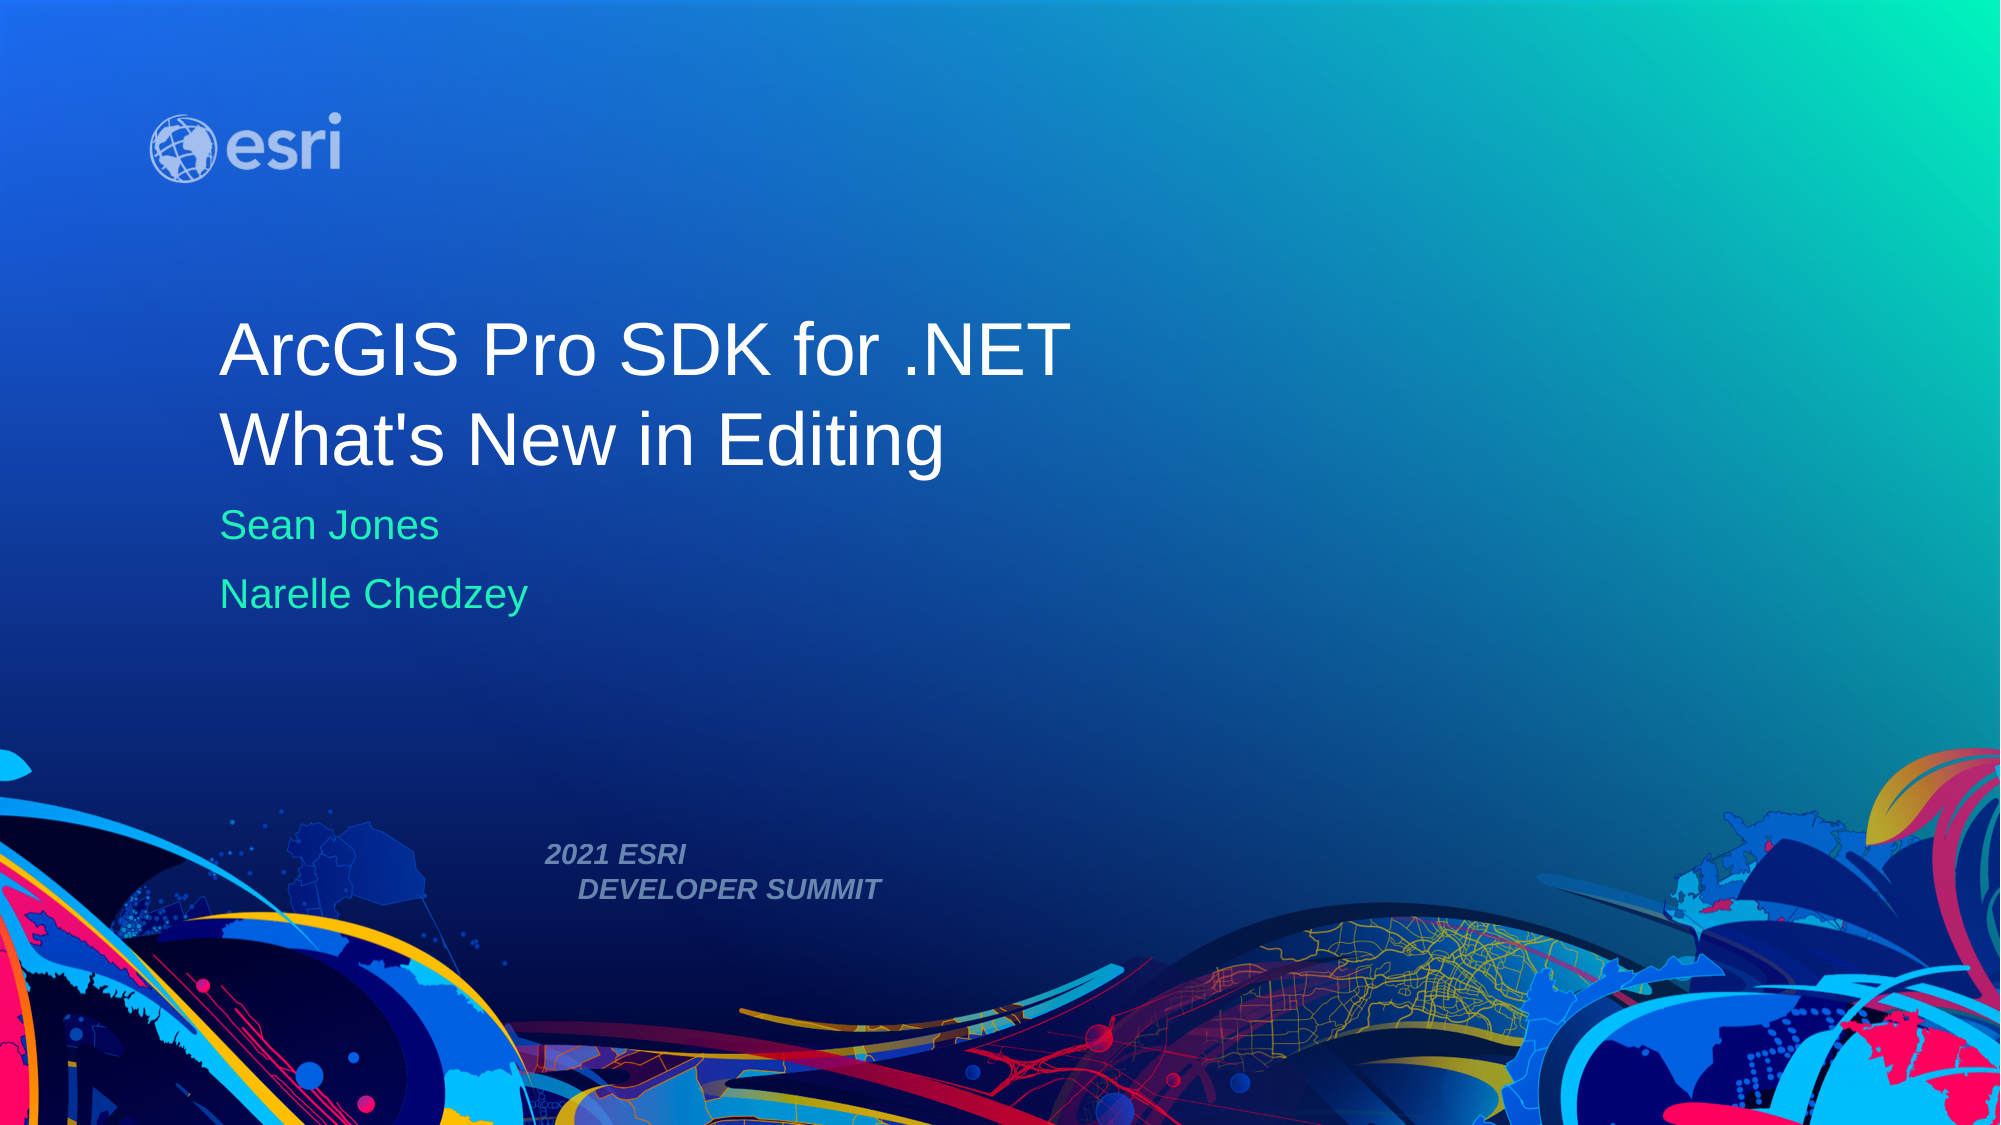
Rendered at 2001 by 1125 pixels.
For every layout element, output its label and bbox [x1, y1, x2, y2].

text_box [0, 0, 2000, 1125]
picture [146, 109, 343, 188]
